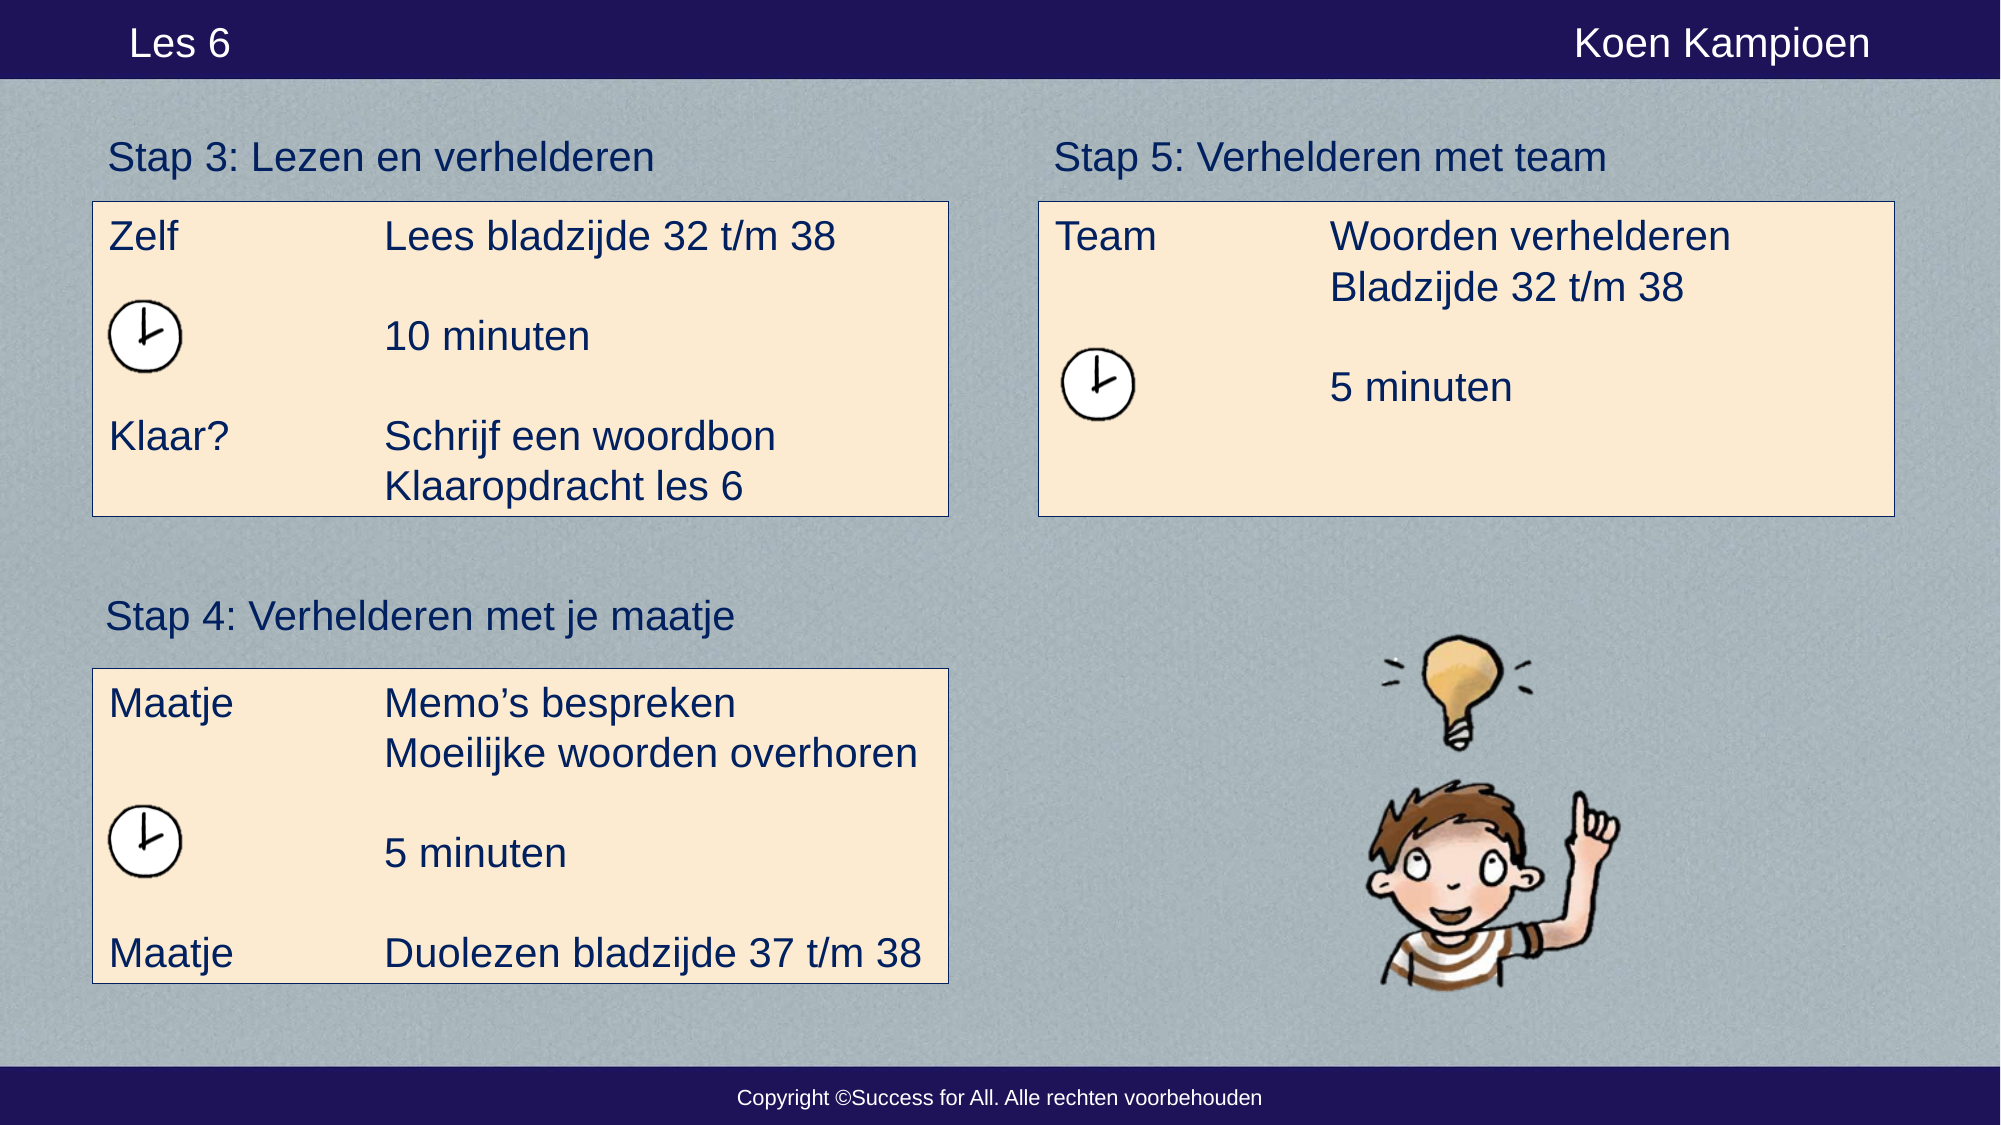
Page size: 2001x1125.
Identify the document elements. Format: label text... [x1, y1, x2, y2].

text_box Stap 3: Lezen en verhelderen [92, 122, 885, 188]
text_box Stap 5: Verhelderen met team [1038, 122, 1877, 188]
text_box Stap 4: Verhelderen met je maatje [55, 580, 942, 646]
text_box Team Woorden verhelderen Bladzijde 32 t/m 38 5 minuten [1038, 201, 1895, 517]
text_box Maatje Memo’s bespreken Moeilijke woorden overhoren 5 minuten Maatje Duolezen bladzijde 37 t/m 38 [92, 668, 949, 984]
text_box Copyright ©Success for All. Alle rechten voorbehouden [0, 1076, 2000, 1125]
picture [0, 0, 2001, 1125]
text_box Zelf Lees bladzijde 32 t/m 38 10 minuten Klaar? Schrijf een woordbon Klaaropdracht les 6 [92, 201, 949, 517]
text_box Les 6 [114, 8, 354, 73]
text_box Koen Kampioen [999, 8, 1886, 73]
